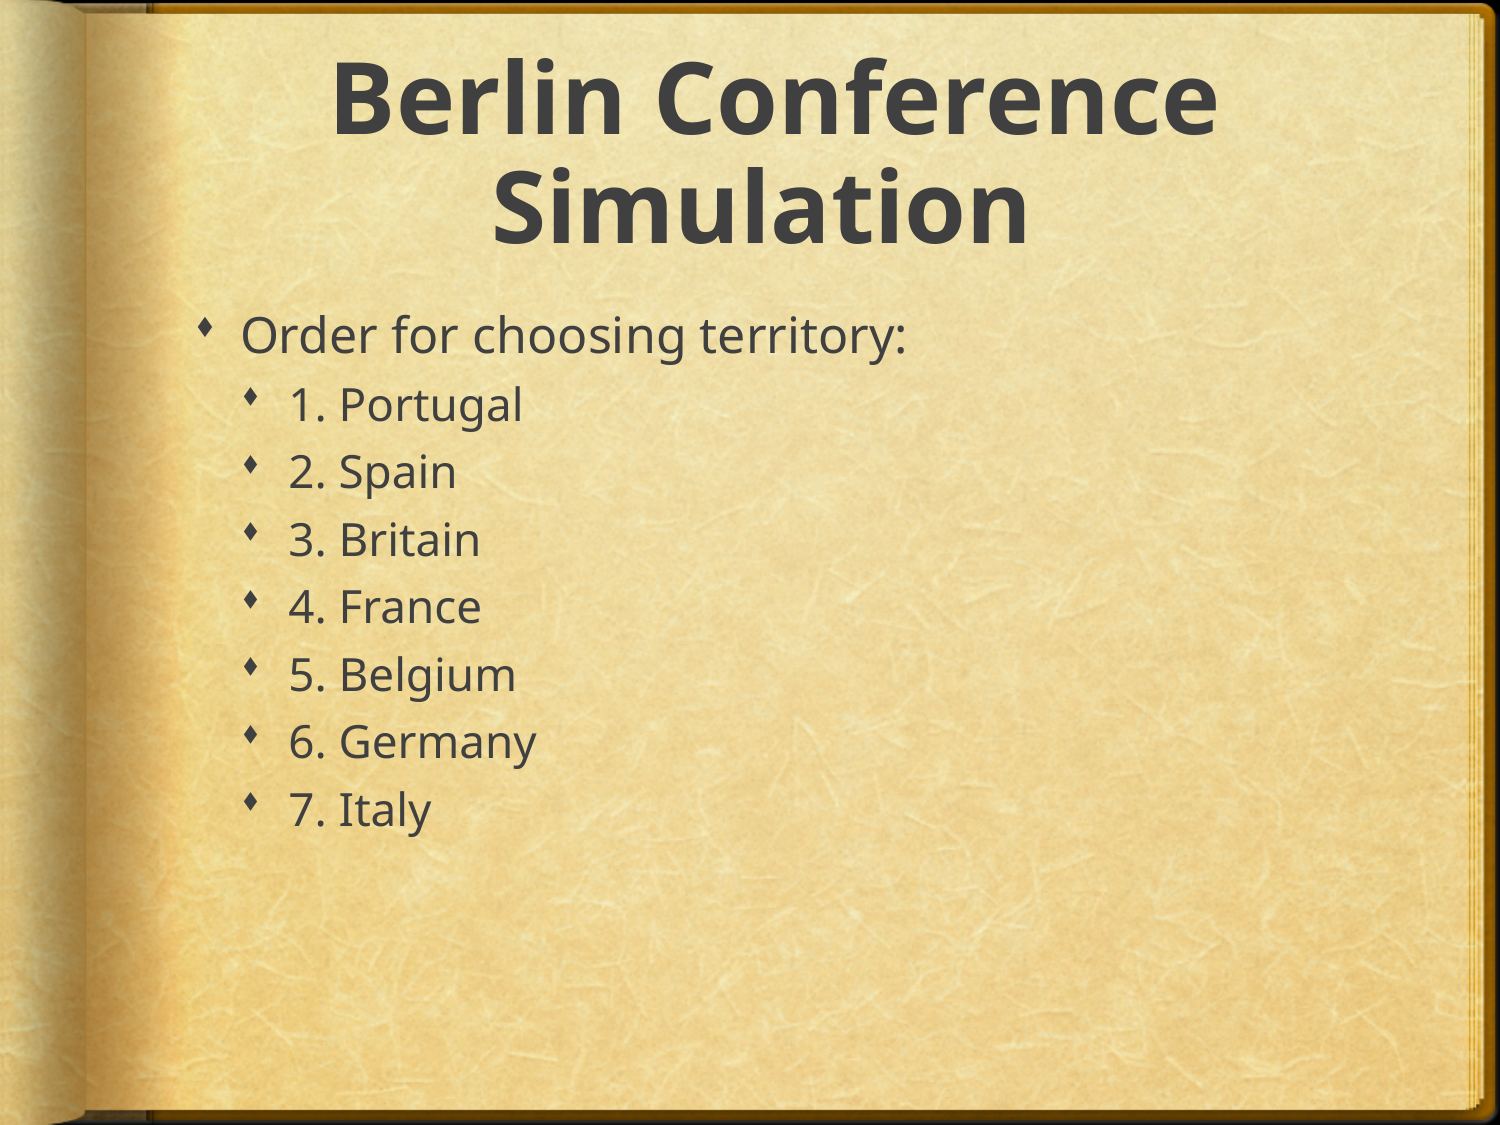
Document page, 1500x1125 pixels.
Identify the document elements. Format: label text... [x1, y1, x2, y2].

list Order for choosing territory: 1. Portugal 2. Spain 3. Britain 4. France 5. Belgium 6. Germany 7. Italy [178, 295, 1372, 1005]
picture [0, 0, 1500, 1125]
title Berlin Conference Simulation [178, 45, 1372, 265]
